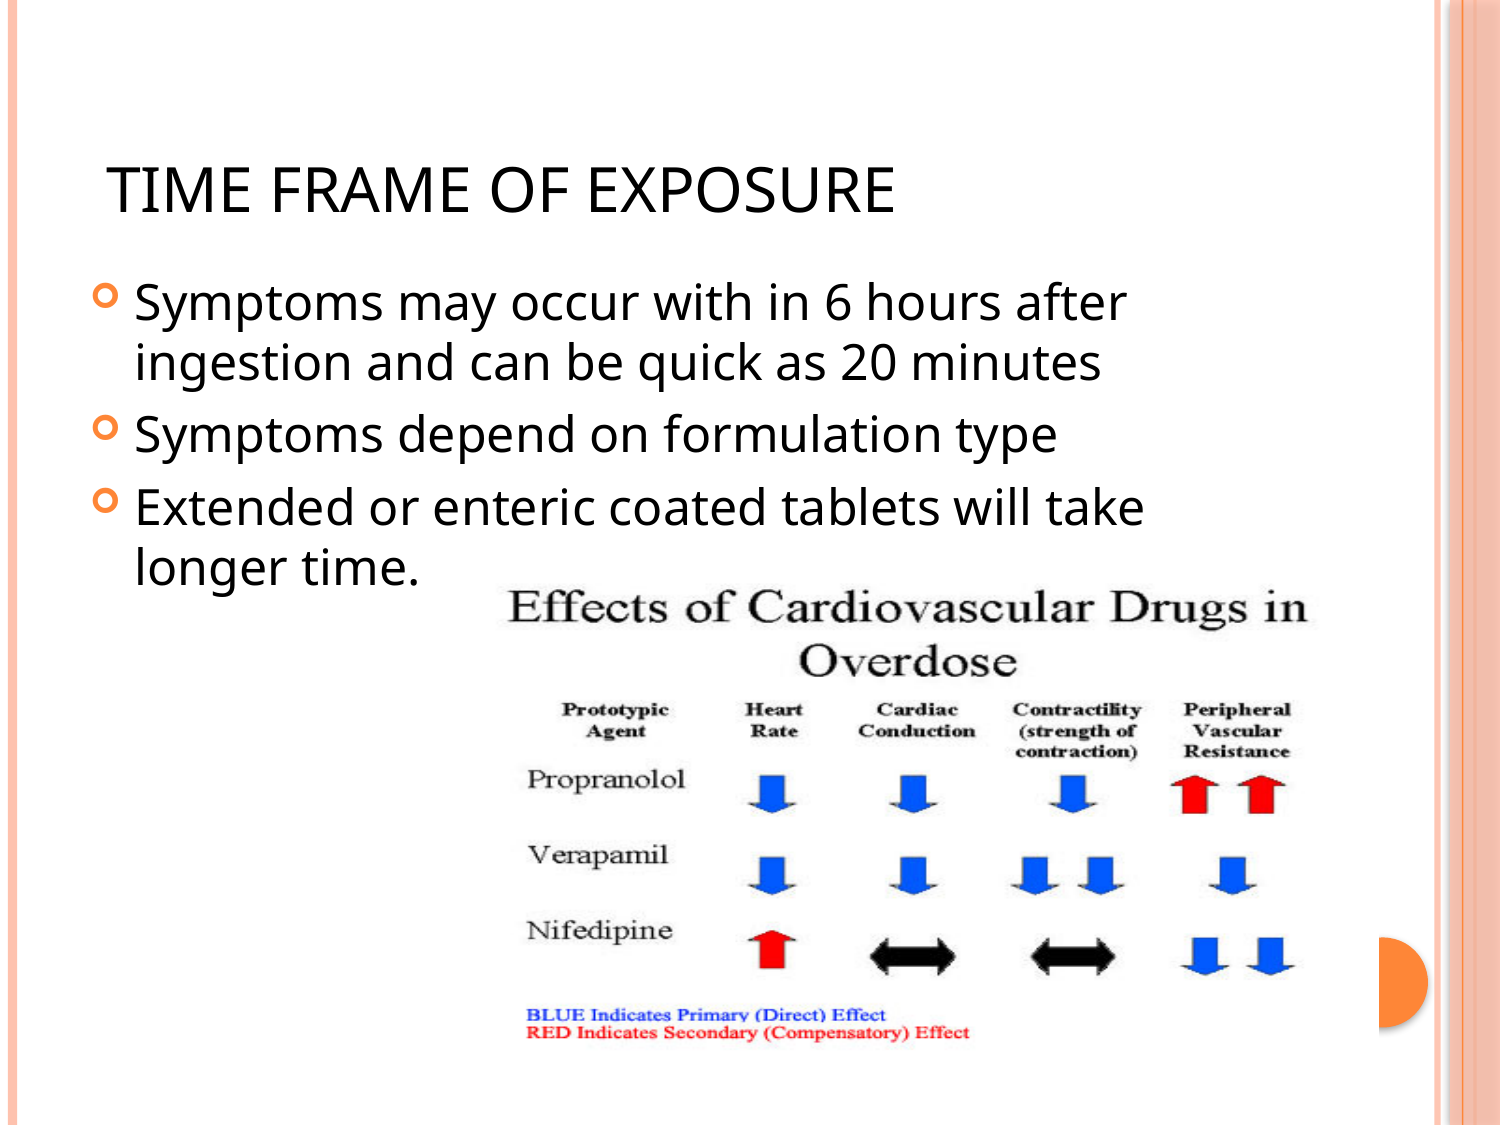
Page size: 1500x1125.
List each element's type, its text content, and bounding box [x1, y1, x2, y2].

picture [436, 536, 1379, 1088]
title TIME FRAME OF EXPOSURE [75, 45, 1300, 233]
list Symptoms may occur with in 6 hours after ingestion and can be quick as 20 minutes Symptoms depend on formulation type Extended or enteric coated tablets will take longer time. [75, 262, 1300, 1062]
